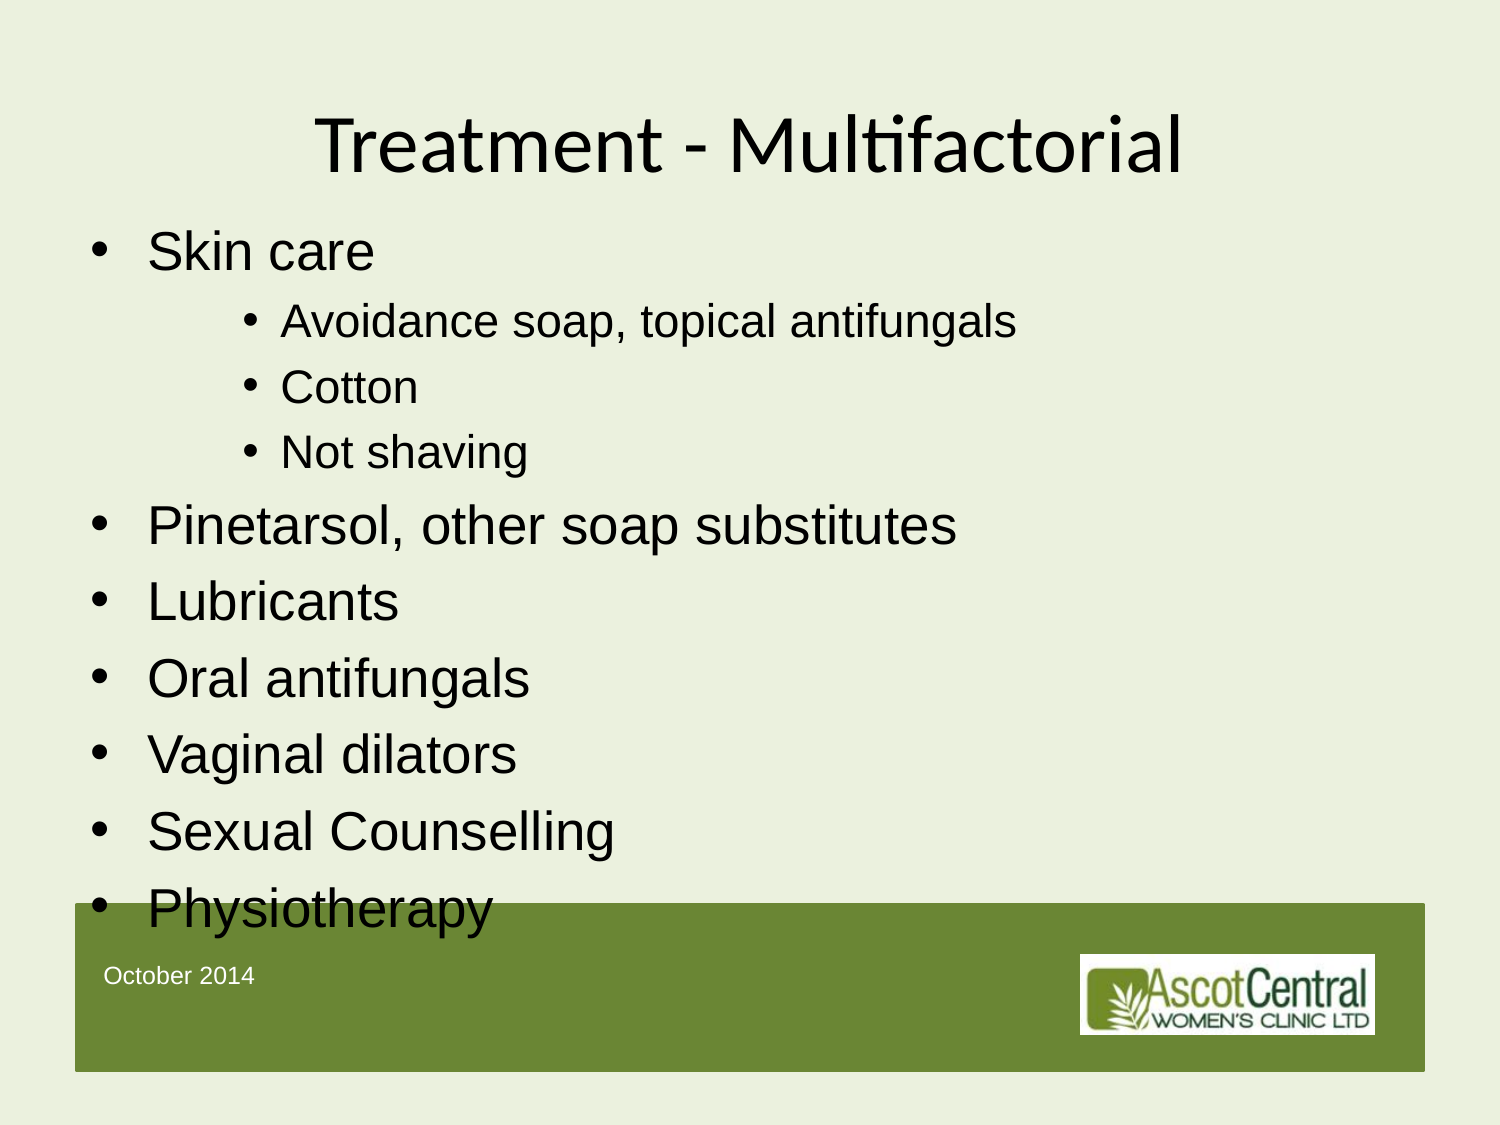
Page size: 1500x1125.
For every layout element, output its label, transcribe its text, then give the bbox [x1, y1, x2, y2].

picture [1080, 954, 1375, 1035]
list Skin care Avoidance soap, topical antifungals Cotton Not shaving Pinetarsol, other soap substitutes Lubricants Oral antifungals Vaginal dilators Sexual Counselling Physiotherapy [75, 208, 1425, 951]
title Treatment - Multifactorial [75, 45, 1425, 208]
